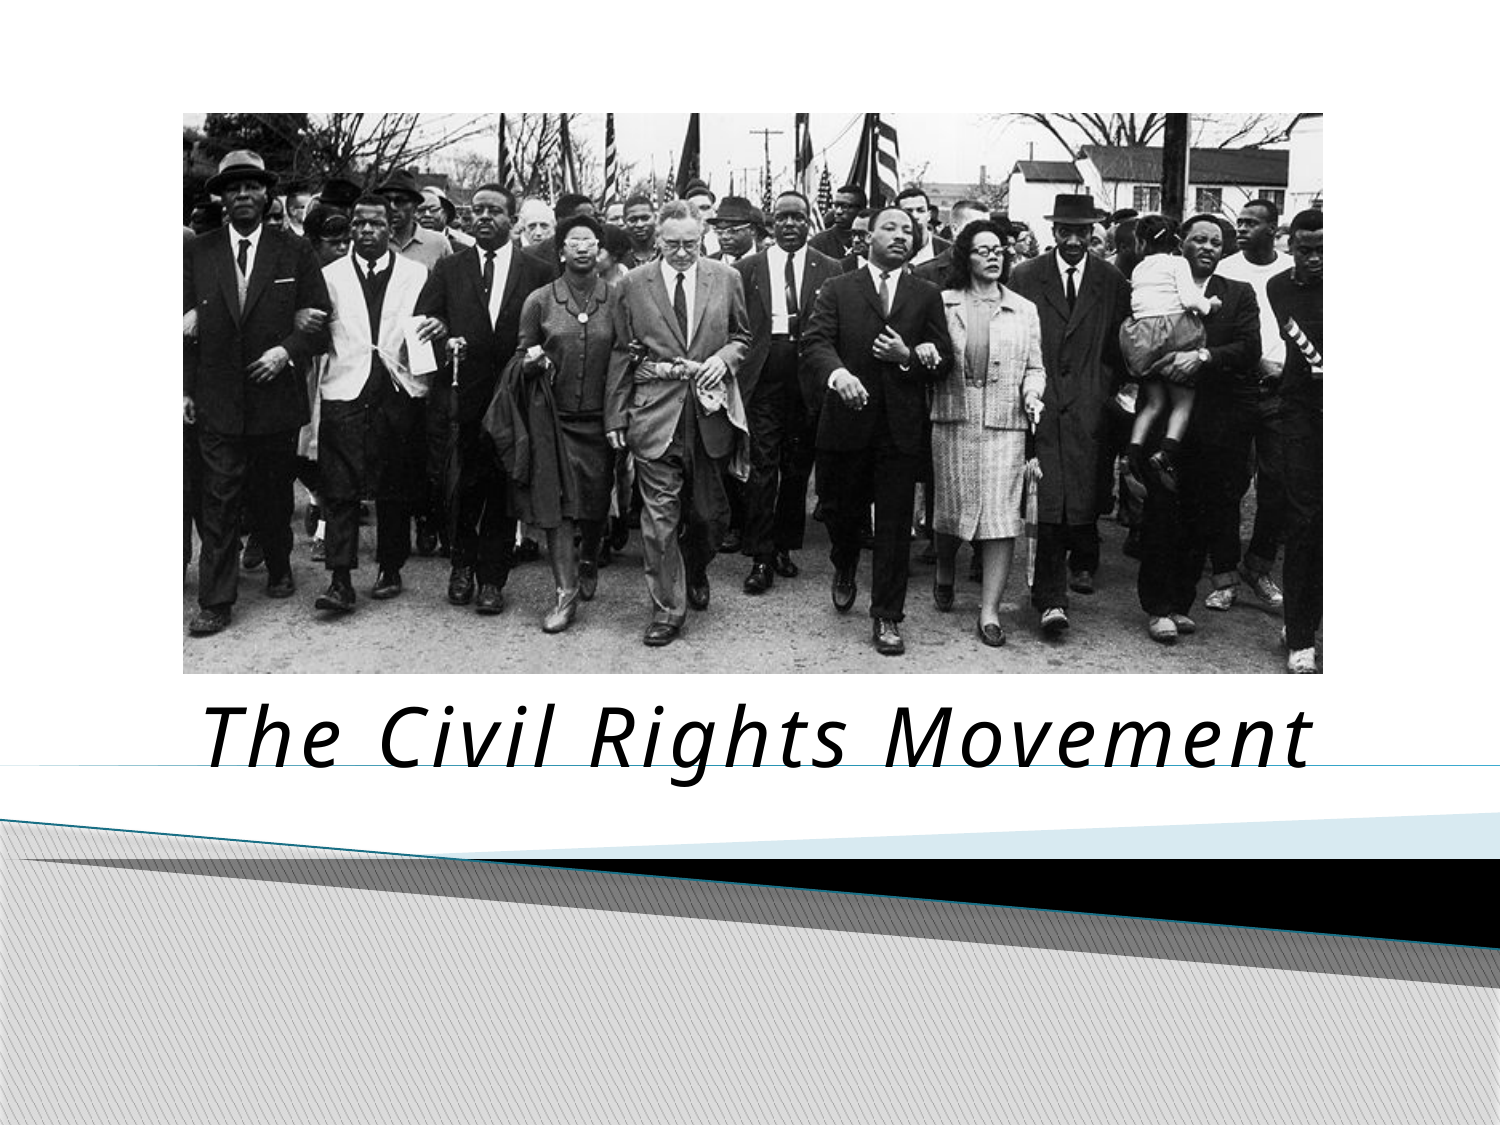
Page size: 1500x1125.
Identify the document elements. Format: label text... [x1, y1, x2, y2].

picture [182, 113, 1324, 675]
title The Civil Rights Movement [53, 491, 1329, 792]
picture [5, 859, 1500, 989]
